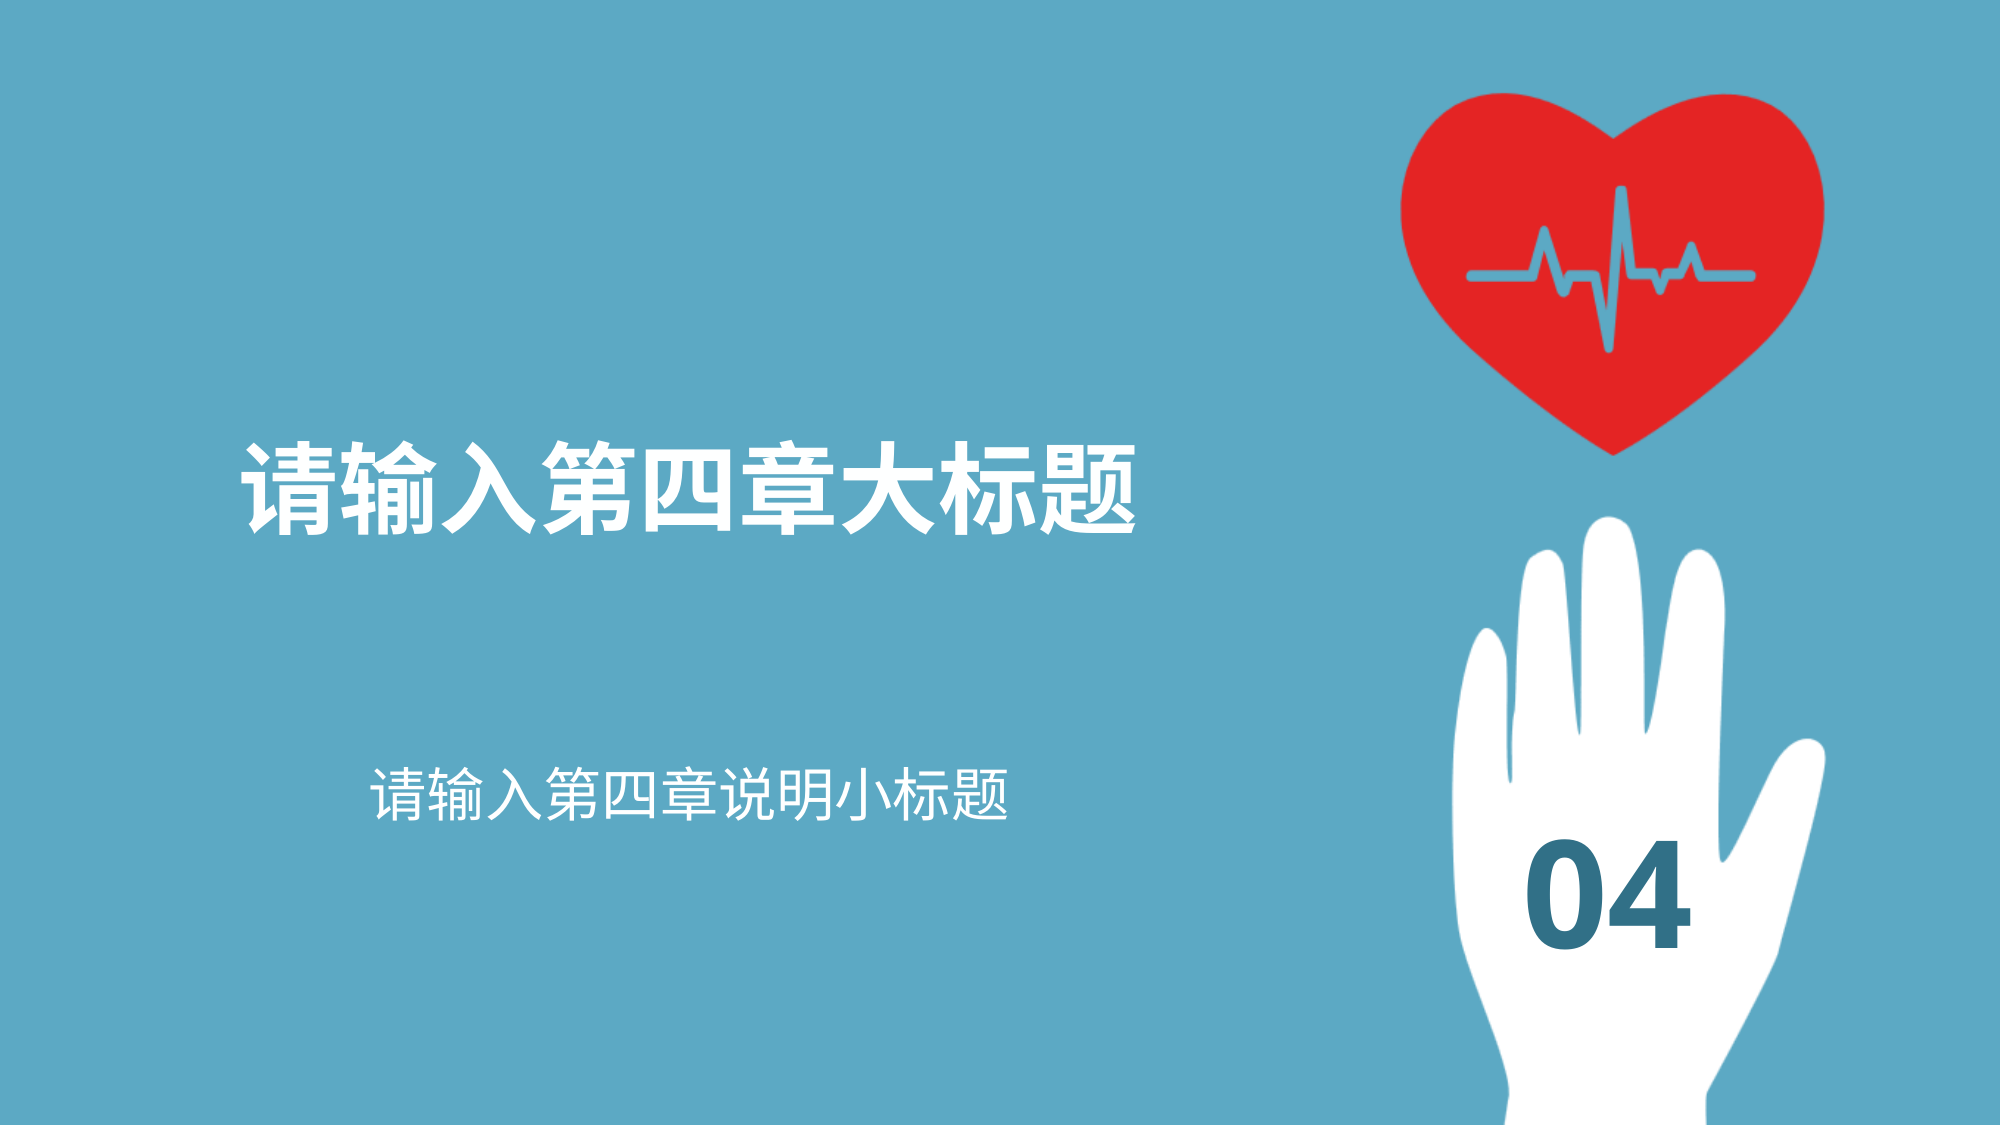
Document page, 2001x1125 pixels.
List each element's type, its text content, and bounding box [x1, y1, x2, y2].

list 请输入第四章说明小标题 [206, 715, 1172, 867]
picture [0, 0, 2000, 1125]
text_box 04 [1453, 790, 1763, 986]
title 请输入第四章大标题 [134, 219, 1244, 694]
